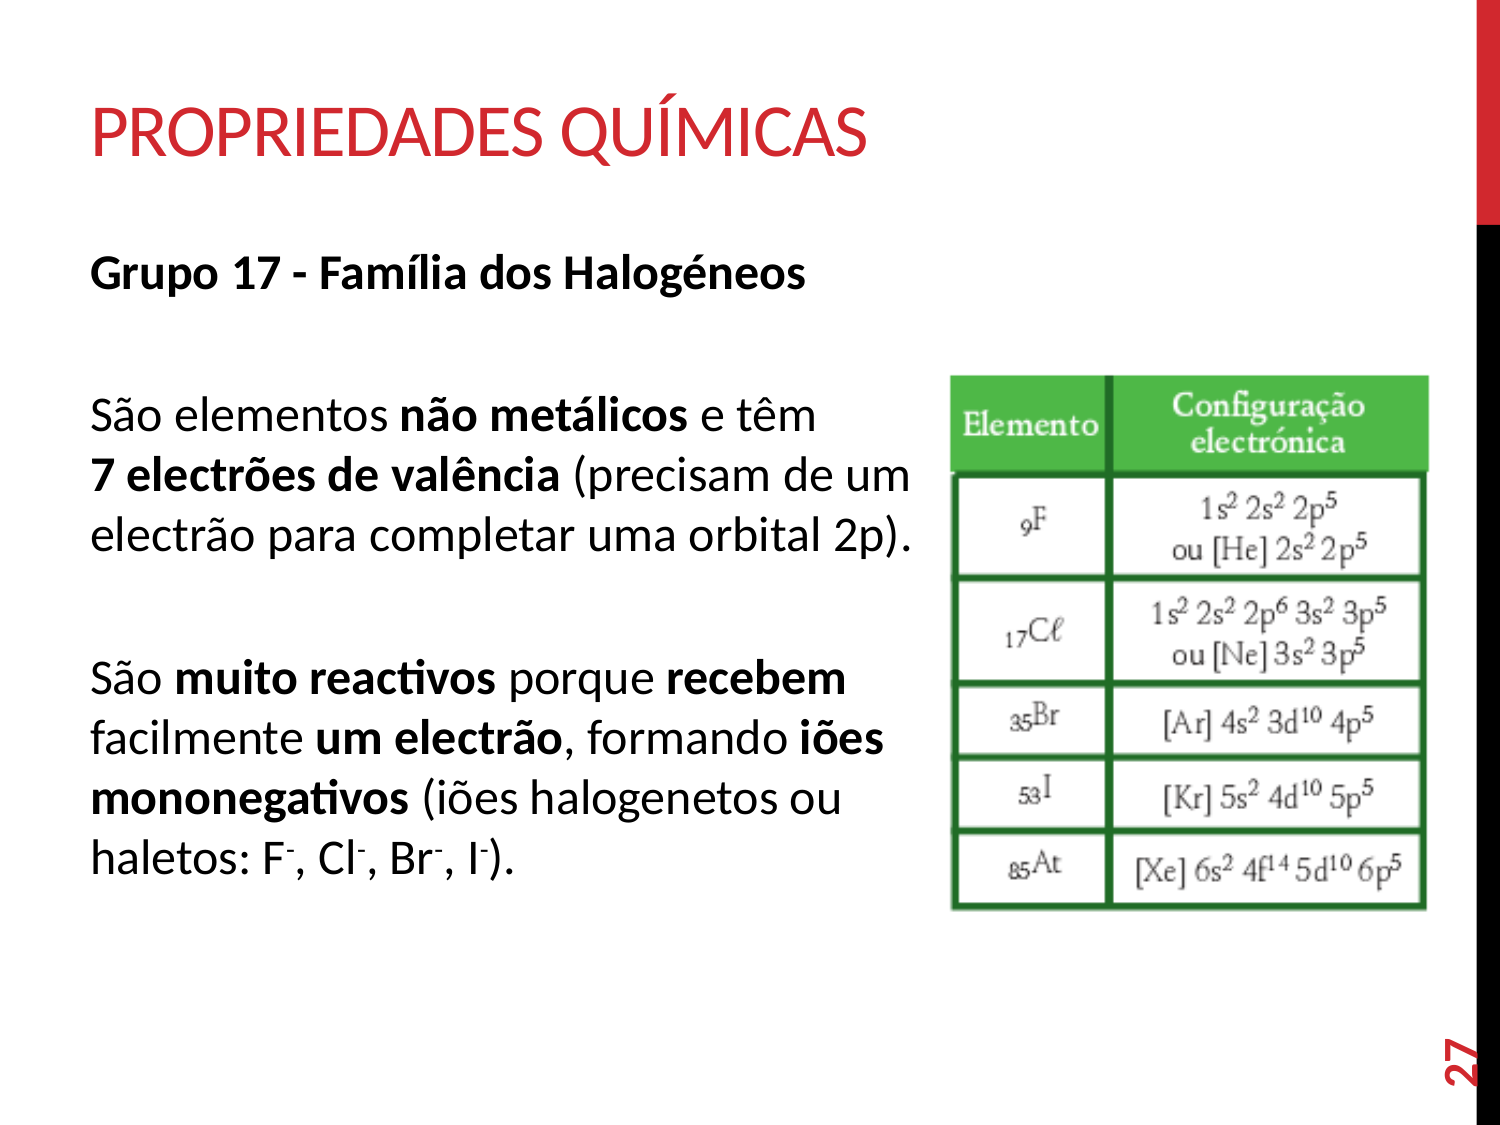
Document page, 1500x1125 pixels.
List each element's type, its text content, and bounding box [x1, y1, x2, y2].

text_box propriedades Químicas [75, 7, 1447, 179]
picture [938, 361, 1438, 930]
slide_number 27 [1427, 887, 1488, 1104]
list Grupo 17 -­ Família dos Halogéneos São elementos não metálicos e têm 7 electrões de valência (precisam de um electrão para completar uma orbital 2p). São muito reactivos porque recebem facilmente um electrão, formando iões mononegativos (iões halogenetos ou haletos: F-, Cl-, Br-, I-). [75, 231, 975, 1005]
